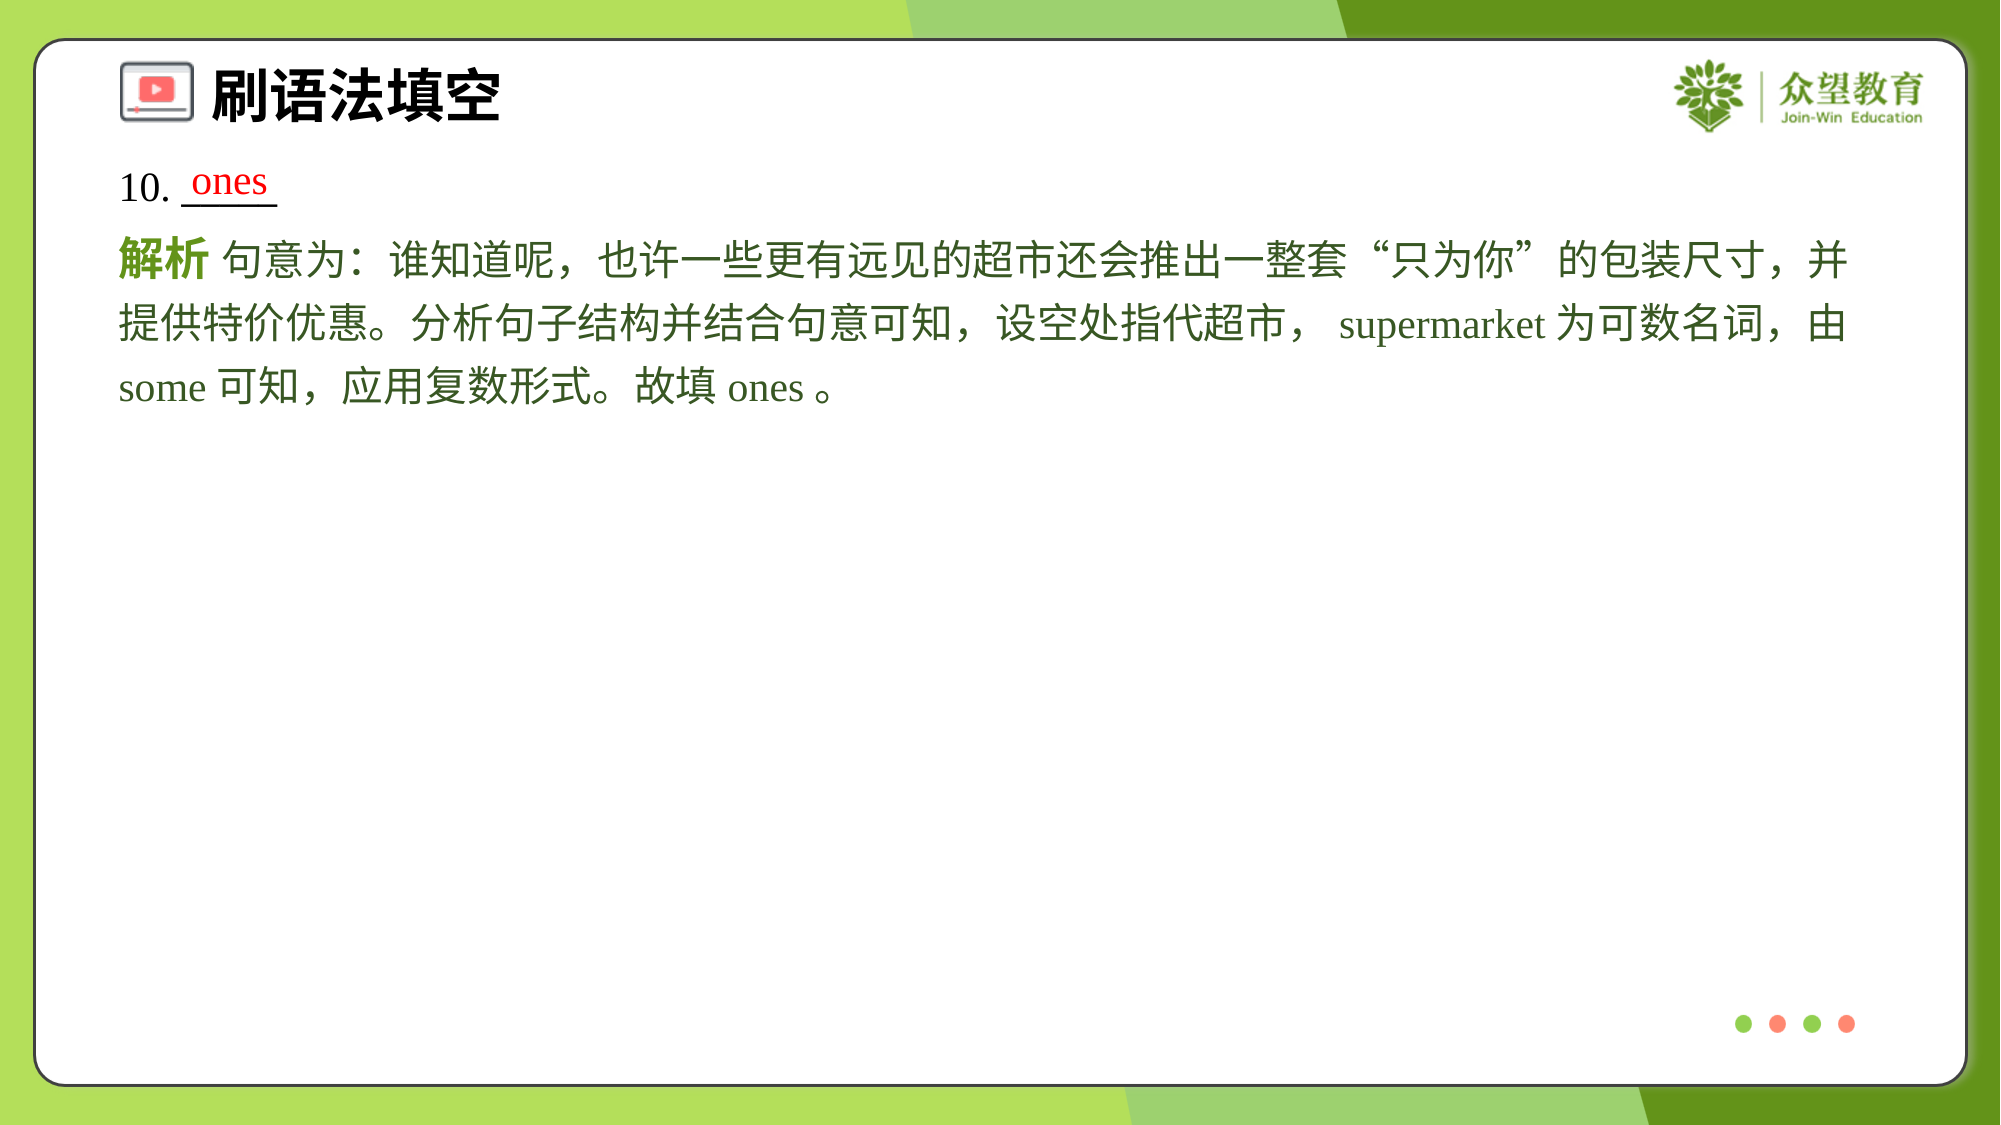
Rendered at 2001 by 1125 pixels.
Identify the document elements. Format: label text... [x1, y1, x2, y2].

picture [0, 0, 2000, 1125]
text_box ones [186, 140, 273, 199]
text_box 解析 句意为：谁知道呢，也许一些更有远见的超市还会推出一整套“只为你”的包装尺寸，并提供特价优惠。分析句子结构并结合句意可知，设空处指代超市，supermarket为可数名词，由some可知，应用复数形式。故填ones。 [118, 215, 1883, 405]
text_box 10. _____ [118, 146, 1883, 204]
